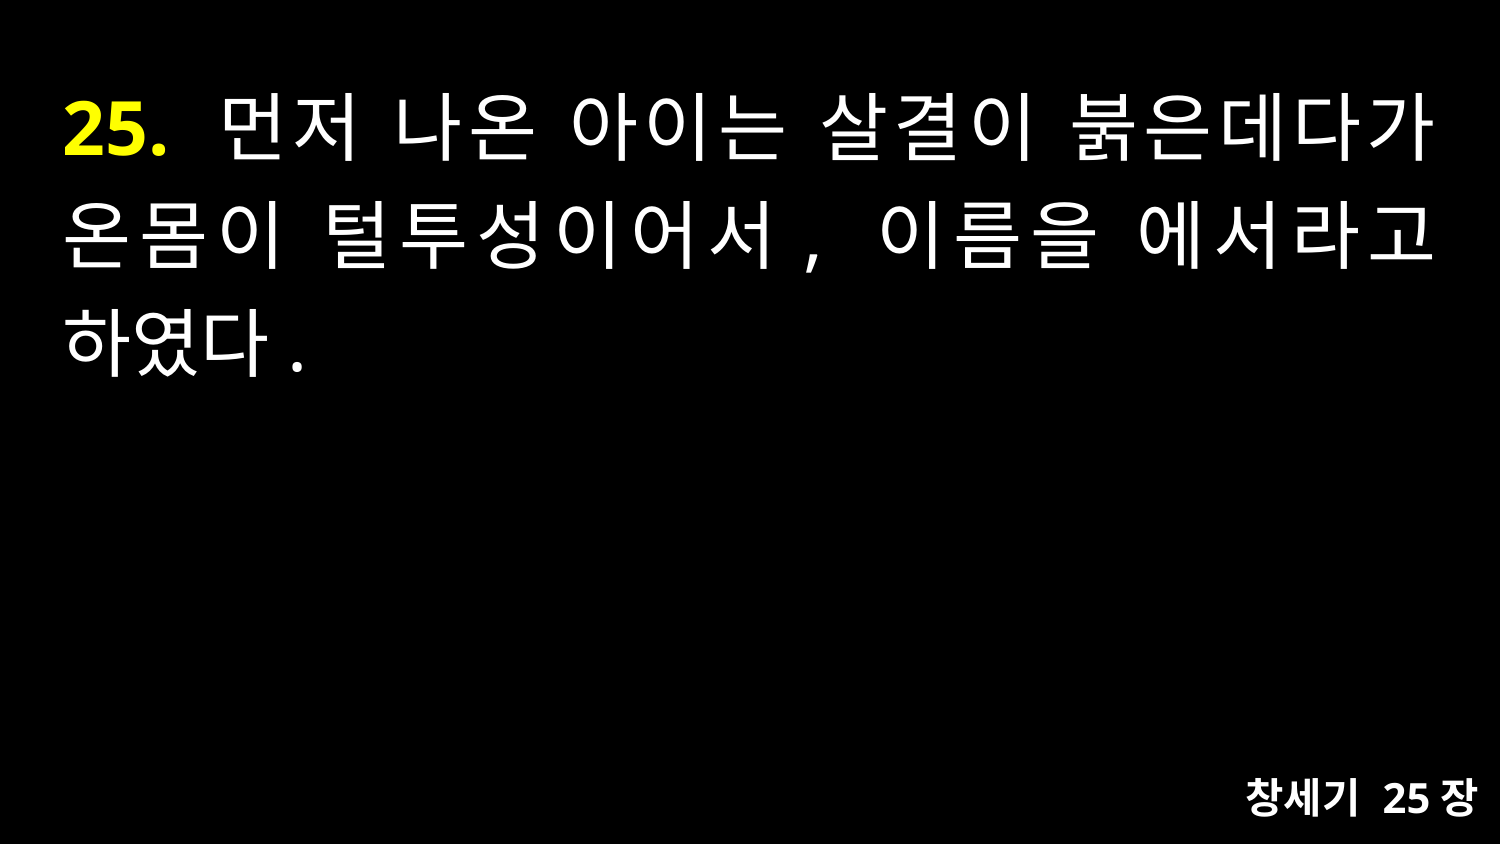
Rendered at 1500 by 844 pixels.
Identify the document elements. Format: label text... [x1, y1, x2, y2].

title 25. 먼저 나온 아이는 살결이 붉은데다가 온몸이 털투성이어서, 이름을 에서라고 하였다. [0, 0, 1500, 844]
subtitle 창세기 25장 [916, 770, 1500, 844]
